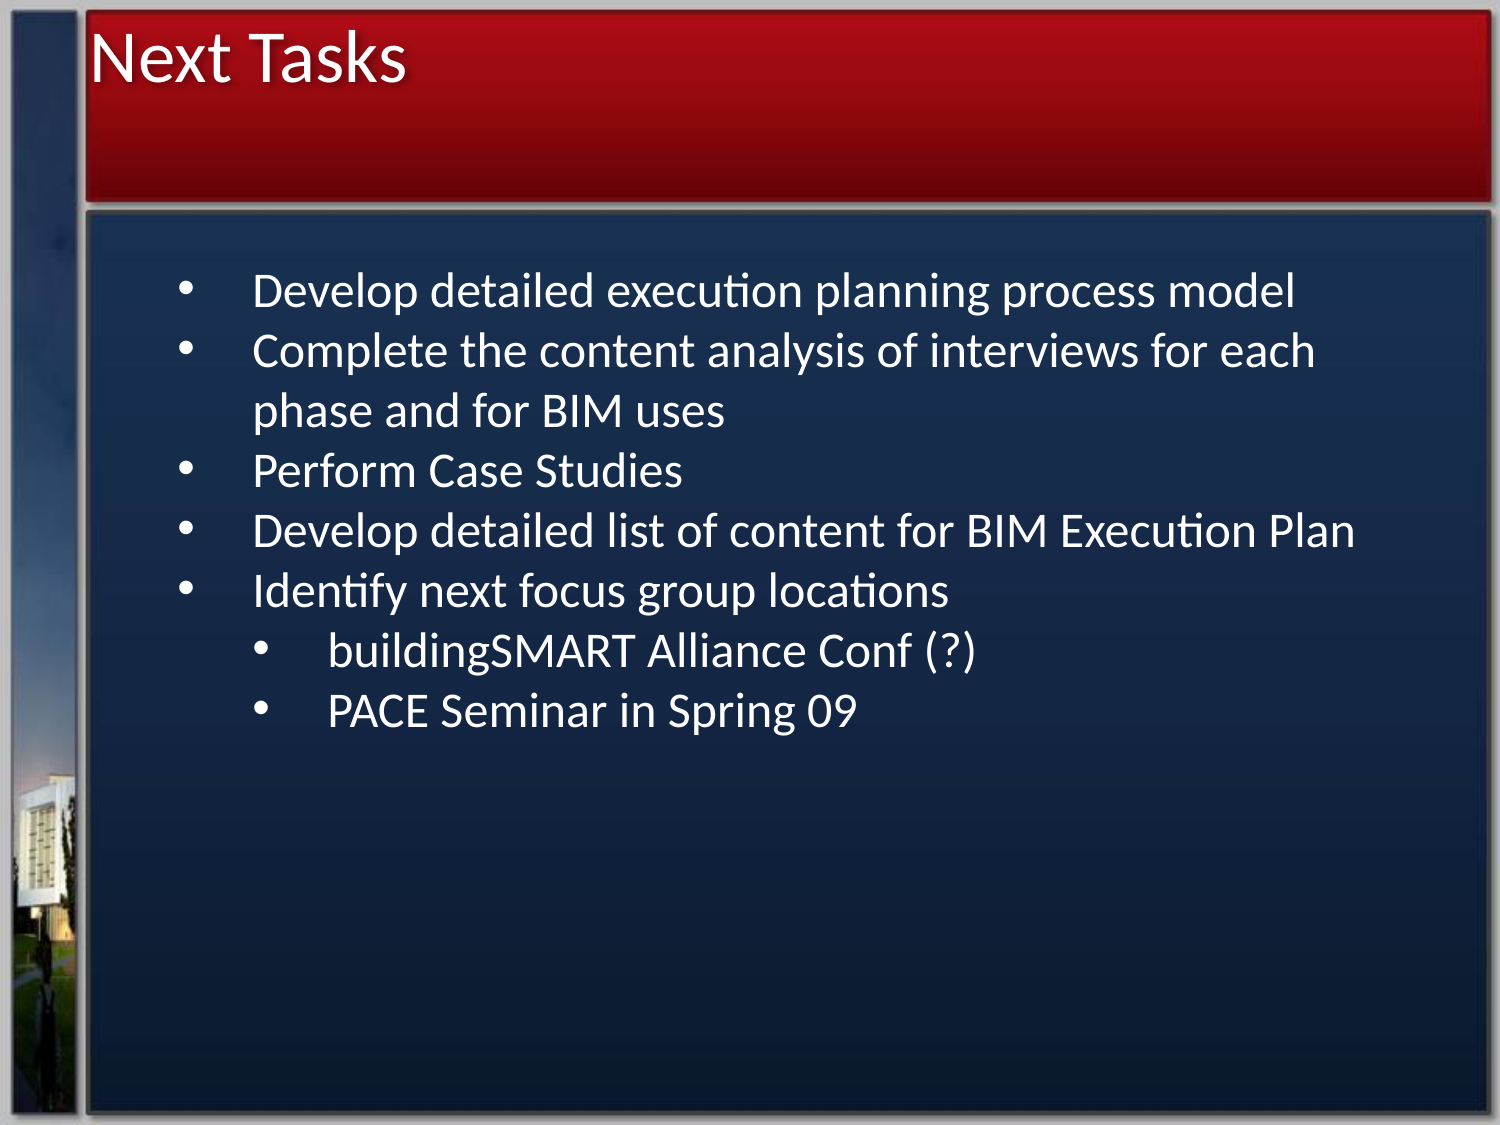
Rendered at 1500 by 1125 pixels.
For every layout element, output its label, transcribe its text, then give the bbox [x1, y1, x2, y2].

text_box Next Tasks [74, 0, 963, 105]
text_box Develop detailed execution planning process model Complete the content analysis of interviews for each phase and for BIM uses Perform Case Studies Develop detailed list of content for BIM Execution Plan Identify next focus group locations buildingSMART Alliance Conf (?) PACE Seminar in Spring 09 [87, 200, 1388, 805]
picture [0, 0, 1500, 1125]
